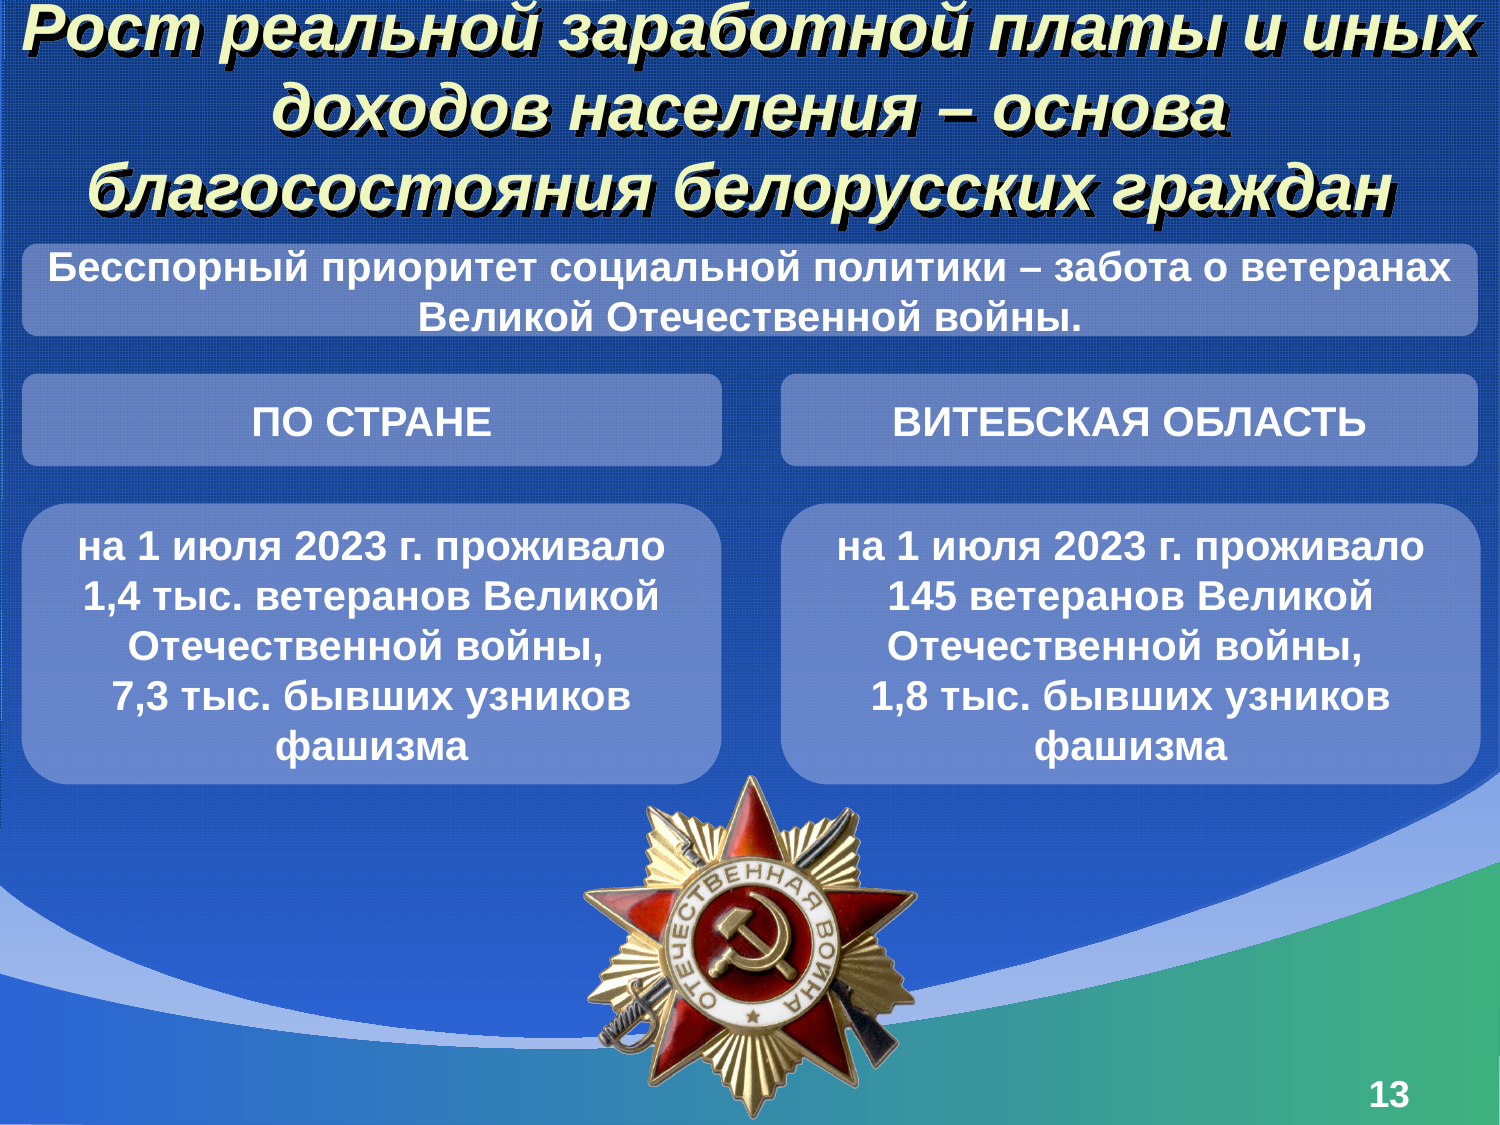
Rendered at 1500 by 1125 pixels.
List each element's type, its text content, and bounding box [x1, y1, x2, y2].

text_box на 1 июля 2023 г. проживало 1,4 тыс. ветеранов Великой Отечественной войны, 7,3 тыс. бывших узников фашизма [21, 503, 722, 785]
slide_number 13 [1074, 1062, 1425, 1103]
text_box ПО СТРАНЕ [22, 373, 722, 467]
text_box на 1 июля 2023 г. проживало 145 ветеранов Великой Отечественной войны, 1,8 тыс. бывших узников фашизма [780, 503, 1481, 785]
text_box Бесспорный приоритет социальной политики – забота о ветеранах Великой Отечественной войны. [22, 243, 1478, 337]
text_box ВИТЕБСКАЯ ОБЛАСТЬ [780, 373, 1478, 467]
picture [579, 764, 923, 1124]
text_box Рост реальной заработной платы и иных доходов населения – основа благосостояния белорусских граждан [0, 11, 1500, 197]
